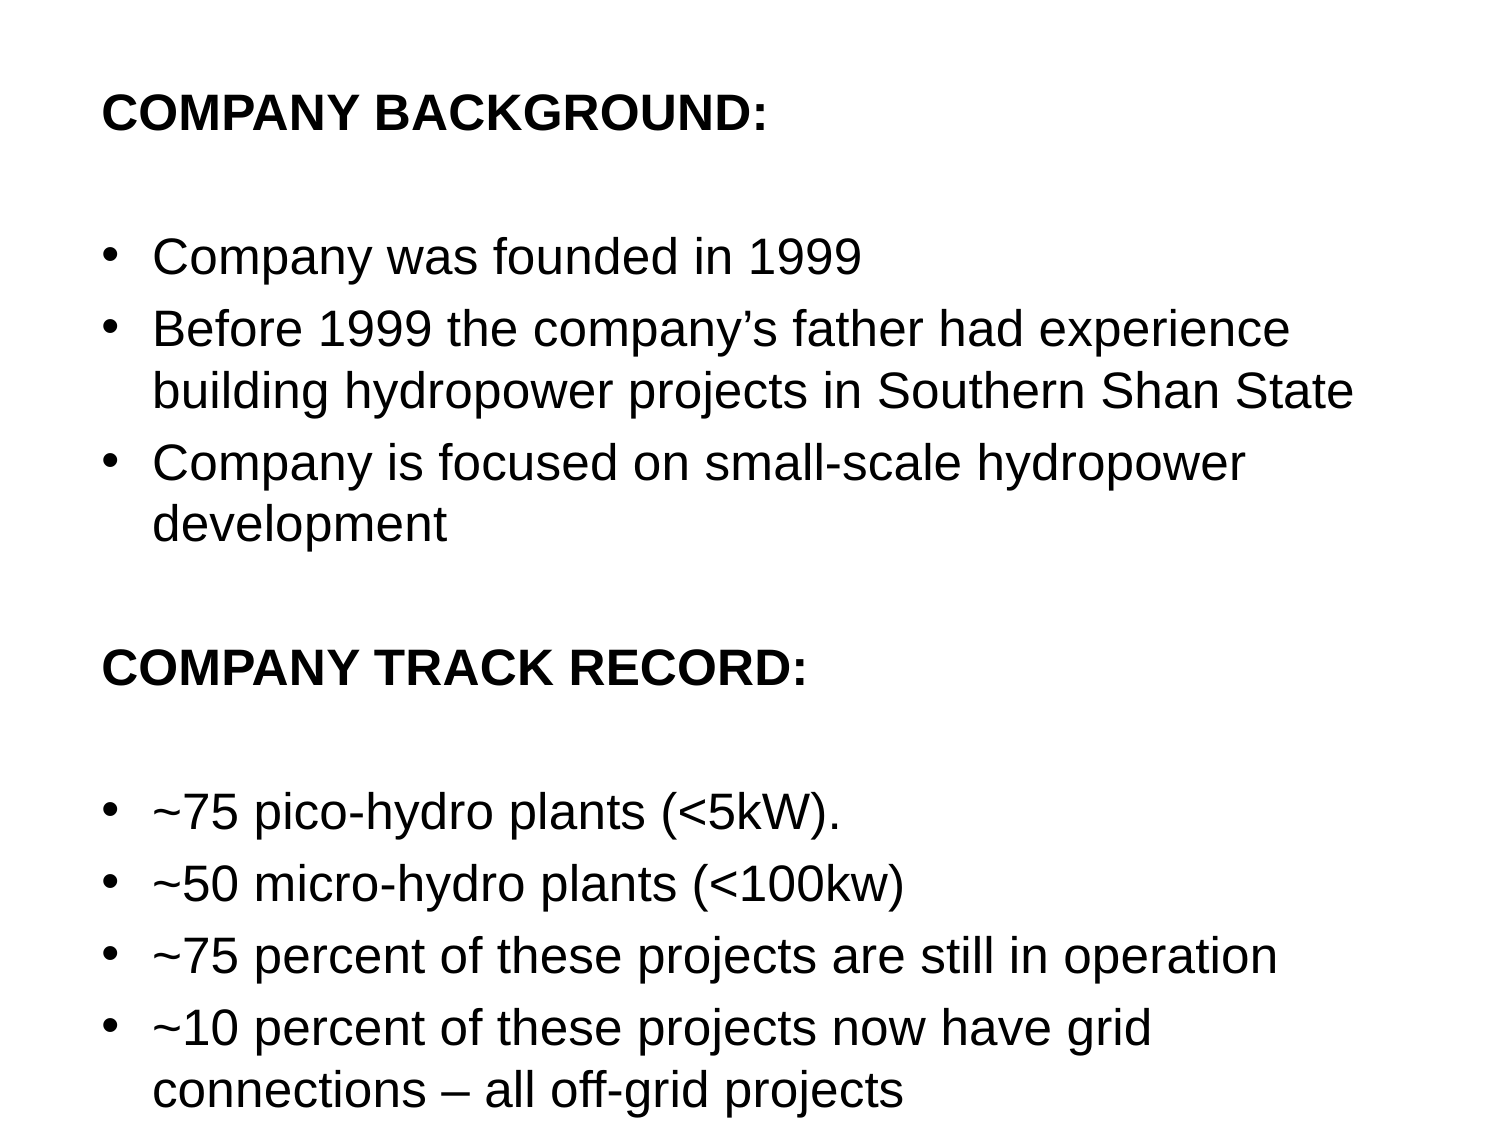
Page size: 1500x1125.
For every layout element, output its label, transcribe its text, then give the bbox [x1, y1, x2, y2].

list COMPANY BACKGROUND: Company was founded in 1999 Before 1999 the company’s father had experience building hydropower projects in Southern Shan State Company is focused on small-scale hydropower development COMPANY TRACK RECORD: ~75 pico-hydro plants (<5kW). ~50 micro-hydro plants (<100kw) ~75 percent of these projects are still in operation ~10 percent of these projects now have grid connections – all off-grid projects [86, 0, 1454, 1125]
